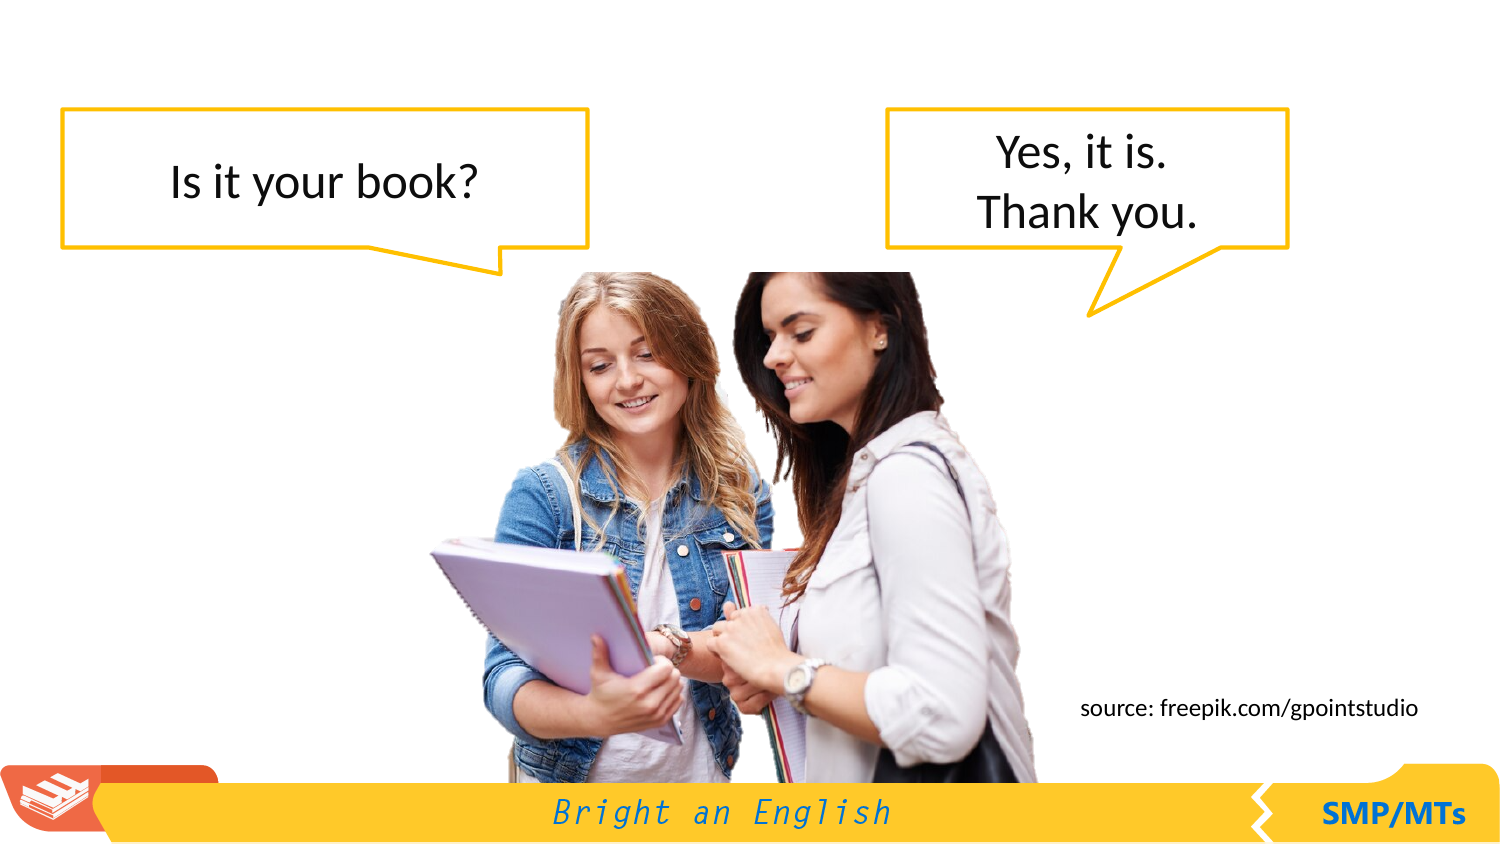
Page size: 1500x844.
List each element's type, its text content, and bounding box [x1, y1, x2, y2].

text_box Is it your book? [60, 107, 590, 270]
text_box source: freepik.com/gpointstudio [1115, 684, 1438, 747]
text_box Yes, it is. Thank you. [885, 107, 1290, 305]
picture [0, 272, 1500, 844]
